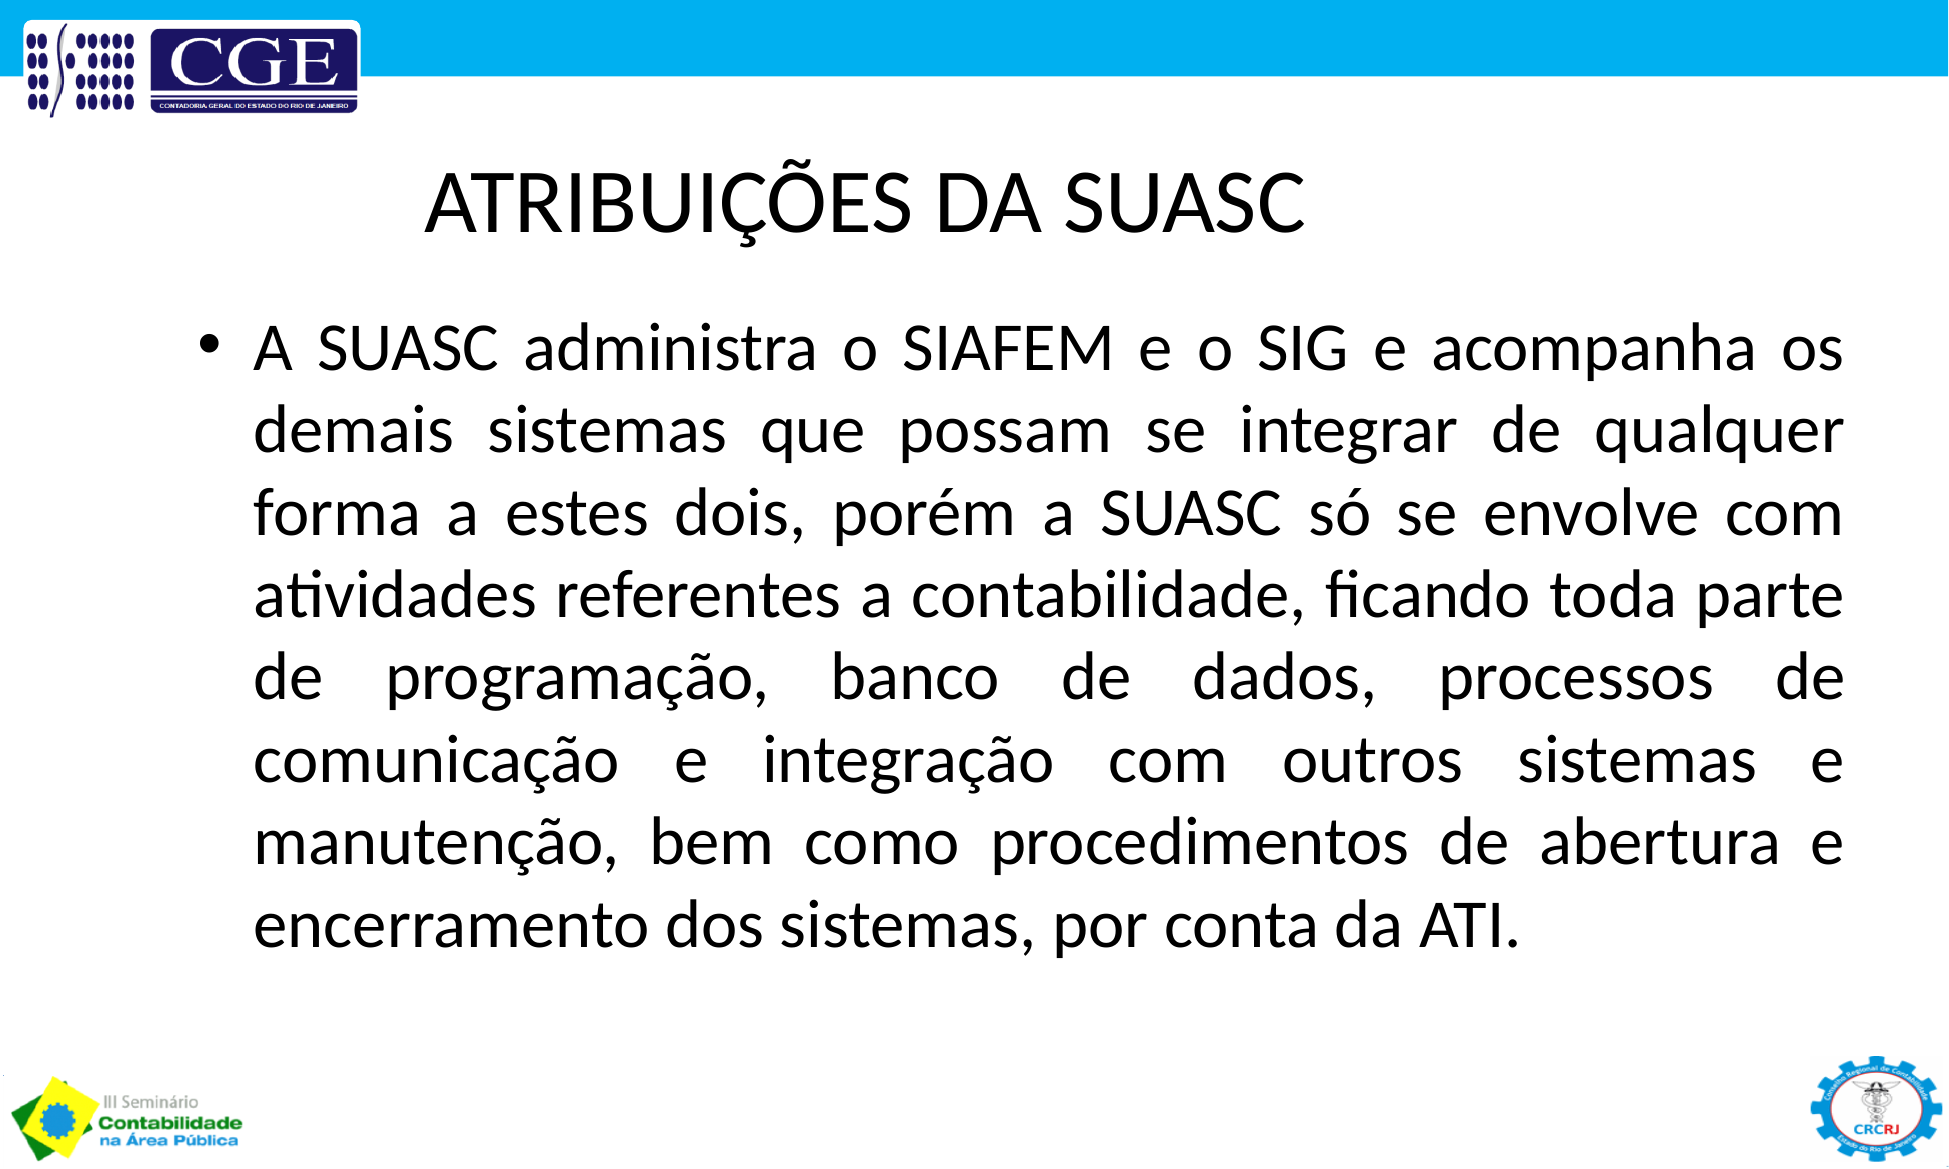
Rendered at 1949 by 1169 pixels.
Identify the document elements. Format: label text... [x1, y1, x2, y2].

picture [3, 1075, 254, 1168]
picture [1803, 1056, 1949, 1167]
text_box A SUASC administra o SIAFEM e o SIG e acompanha os demais sistemas que possam se integrar de qualquer forma a estes dois, porém a SUASC só se envolve com atividades referentes a contabilidade, ficando toda parte de programação, banco de dados, processos de comunicação e integração com outros sistemas e manutenção, bem como procedimentos de abertura e encerramento dos sistemas, por conta da ATI. [179, 292, 1865, 1118]
picture [1865, 1056, 1870, 1065]
text_box ATRIBUIÇÕES DA SUASC [0, 131, 1593, 327]
picture [23, 20, 361, 118]
